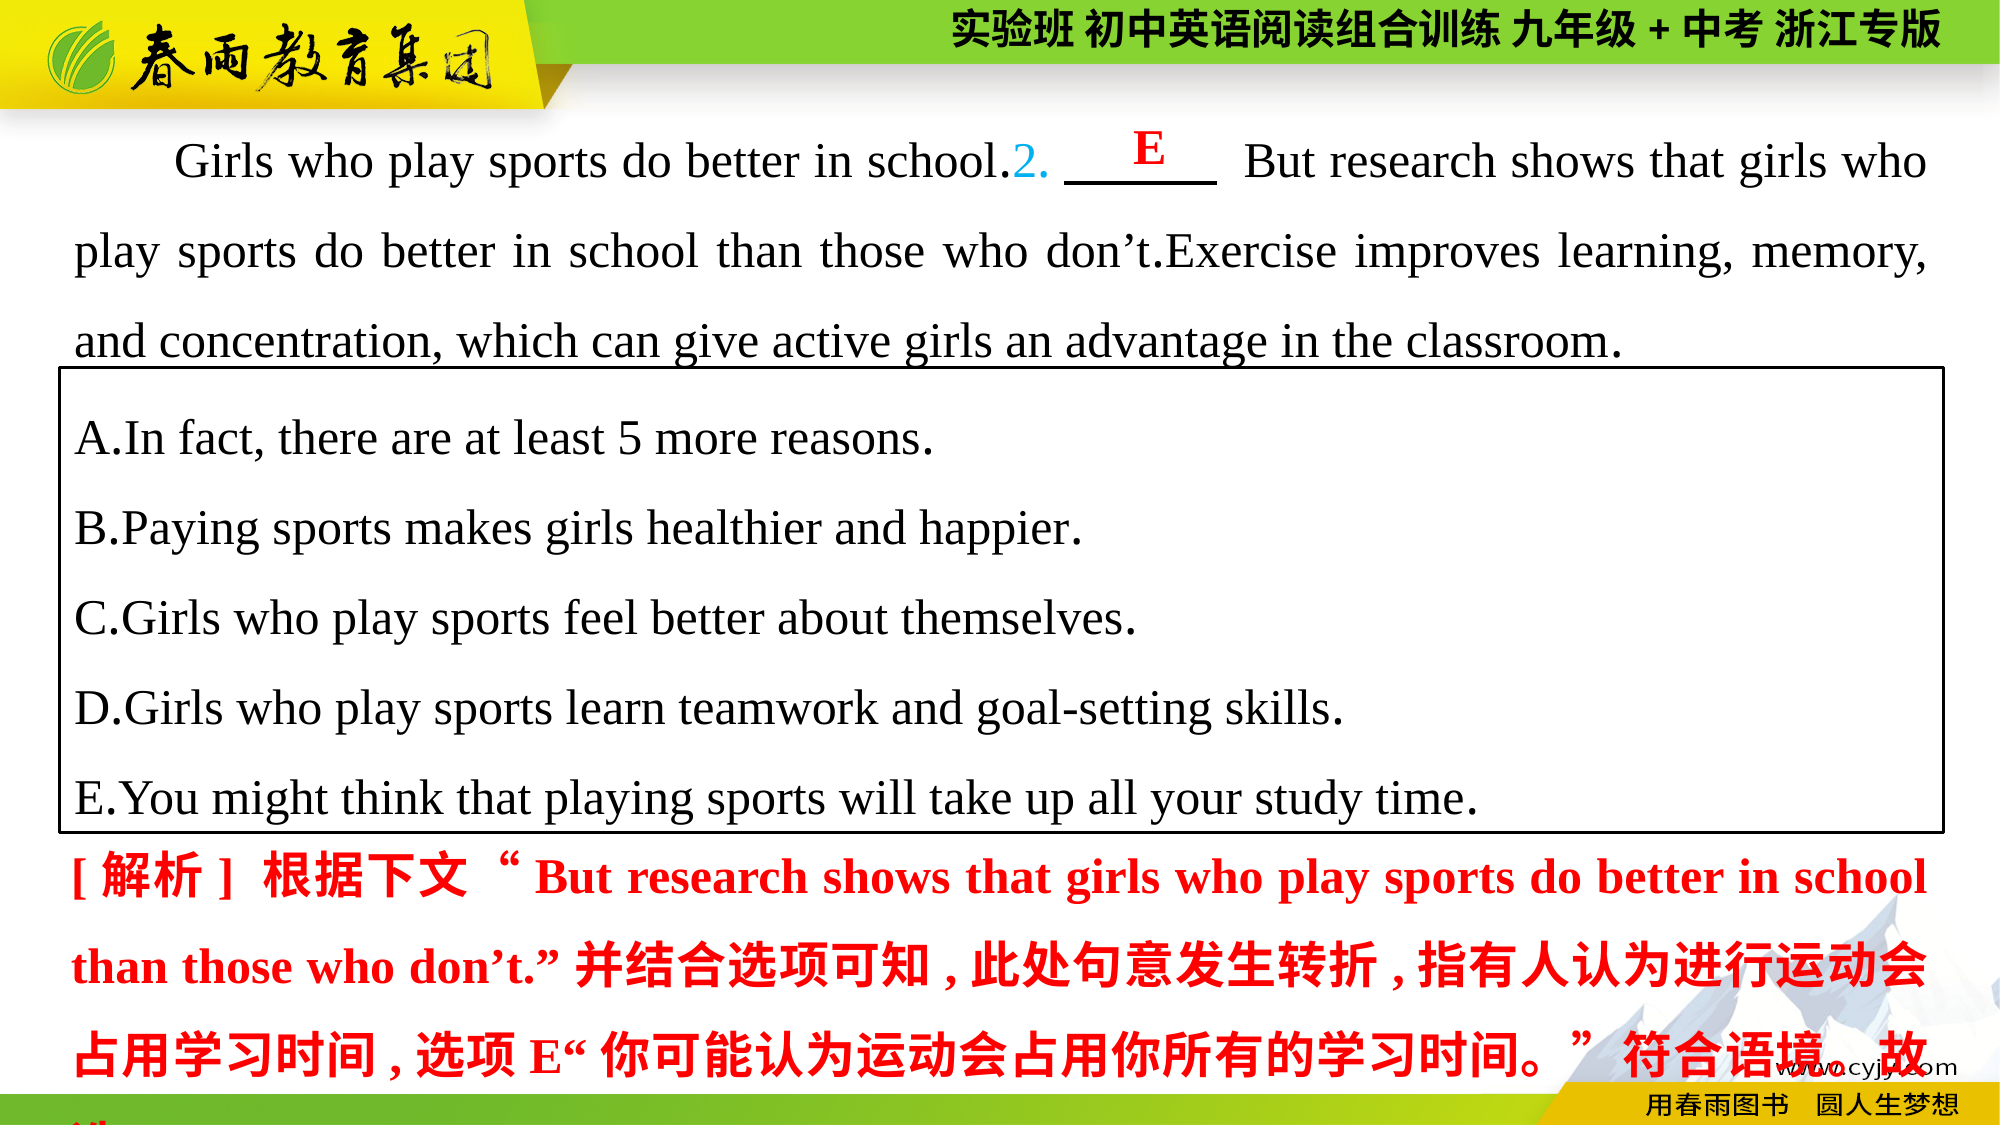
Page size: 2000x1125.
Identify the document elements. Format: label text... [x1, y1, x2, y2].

text_box E [1118, 107, 1182, 183]
picture [0, 0, 2000, 1125]
text_box [解析] 根据下文“But research shows that girls who play sports do better in school than those who don’t.”并结合选项可知,此处句意发生转折,指有人认为进行运动会占用学习时间,选项E“你可能认为运动会占用你所有的学习时间。”符合语境。故选E。 [56, 806, 1944, 1125]
list Girls who play sports do better in school.2. But research shows that girls who play sports do better in school than those who don’t.Exercise improves learning, memory, and concentration, which can give active girls an advantage in the classroom. [59, 90, 1944, 367]
text_box A.In fact, there are at least 5 more reasons. B.Paying sports makes girls healthier and happier. C.Girls who play sports feel better about themselves. D.Girls who play sports learn teamwork and goal-setting skills. E.You might think that playing sports will take up all your study time. [59, 367, 1944, 806]
